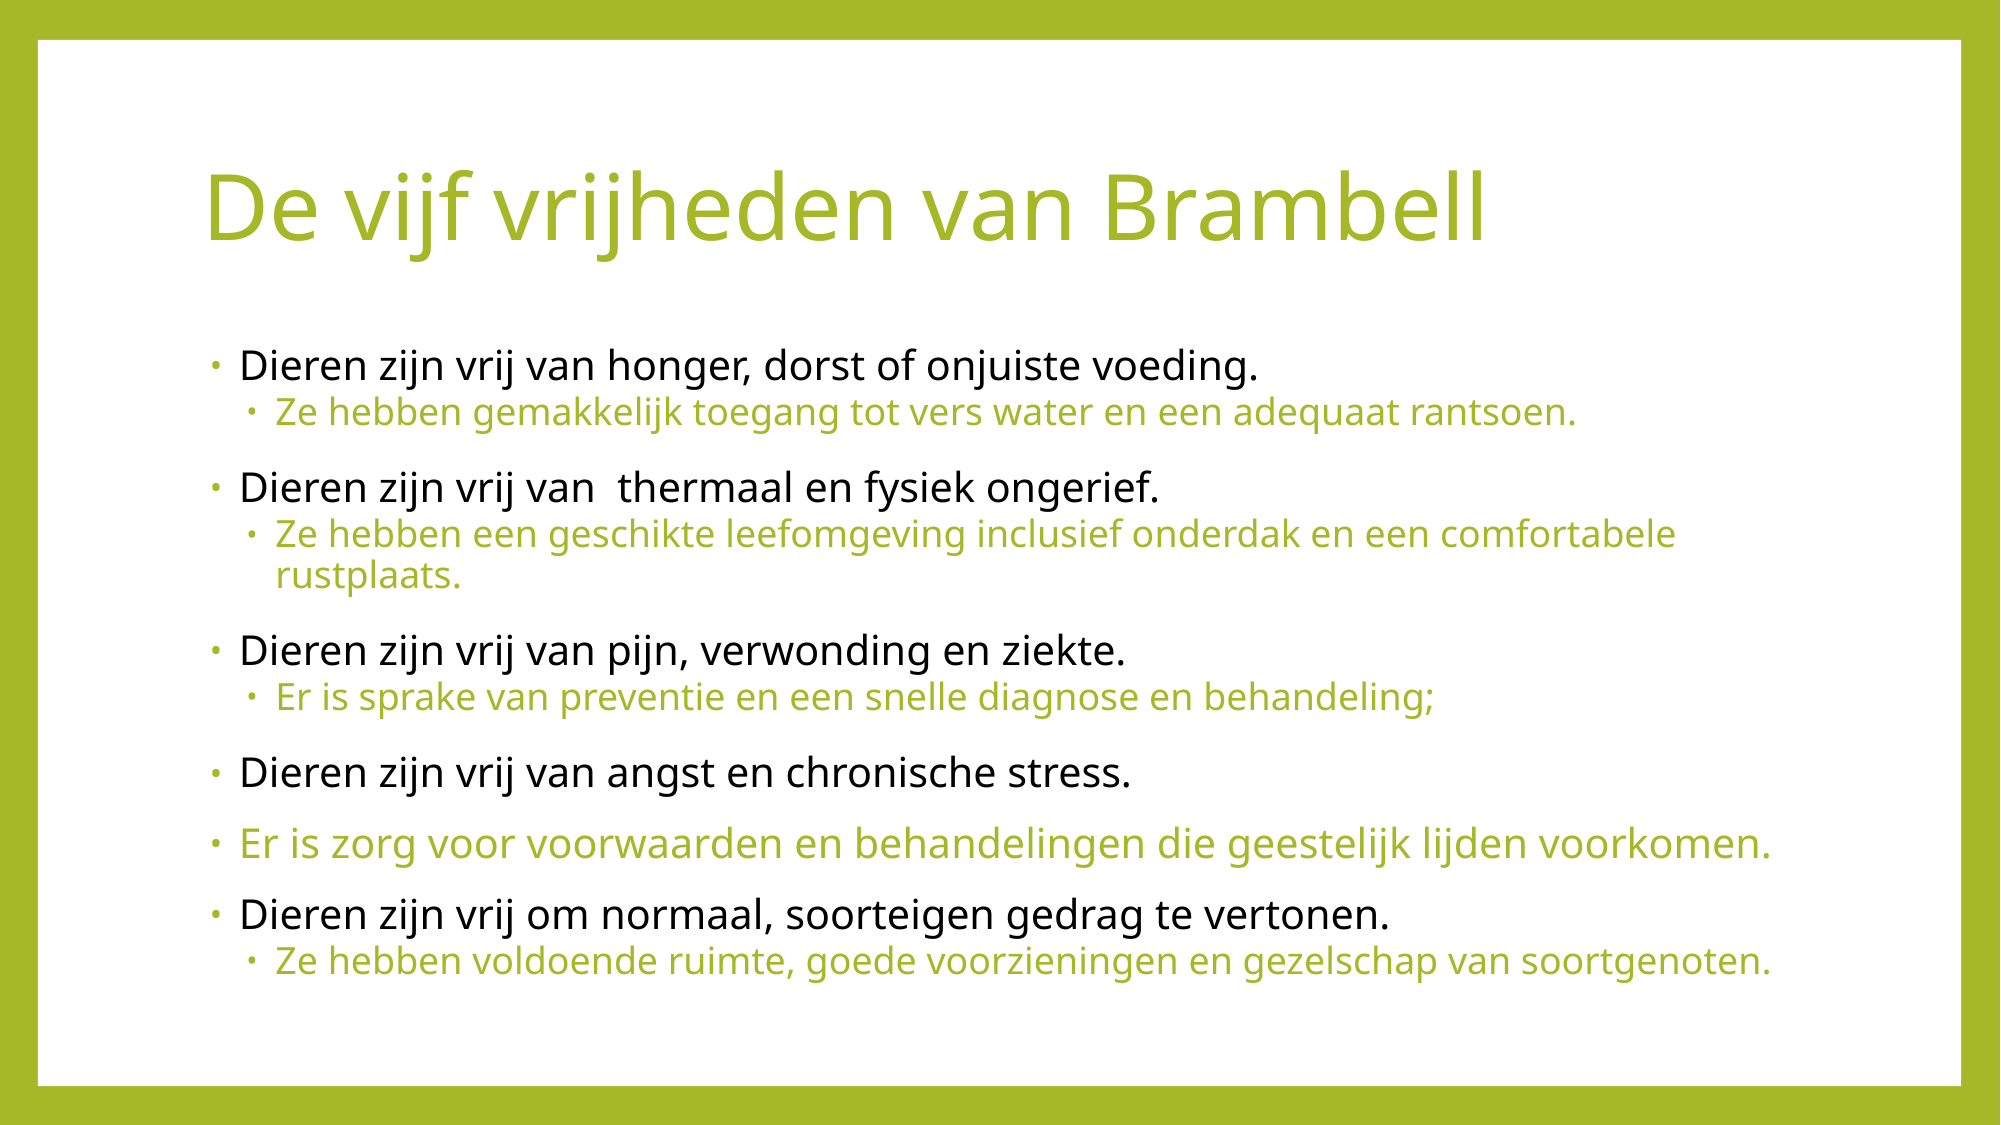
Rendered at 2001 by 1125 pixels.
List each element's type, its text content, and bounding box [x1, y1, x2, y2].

title De vijf vrijheden van Brambell [187, 99, 1808, 323]
list Dieren zijn vrij van honger, dorst of onjuiste voeding. Ze hebben gemakkelijk toegang tot vers water en een adequaat rantsoen. Dieren zijn vrij van thermaal en fysiek ongerief. Ze hebben een geschikte leefomgeving inclusief onderdak en een comfortabele rustplaats. Dieren zijn vrij van pijn, verwonding en ziekte. Er is sprake van preventie en een snelle diagnose en behandeling; Dieren zijn vrij van angst en chronische stress. Er is zorg voor voorwaarden en behandelingen die geestelijk lijden voorkomen. Dieren zijn vrij om normaal, soorteigen gedrag te vertonen. Ze hebben voldoende ruimte, goede voorzieningen en gezelschap van soortgenoten. [187, 337, 1808, 1000]
